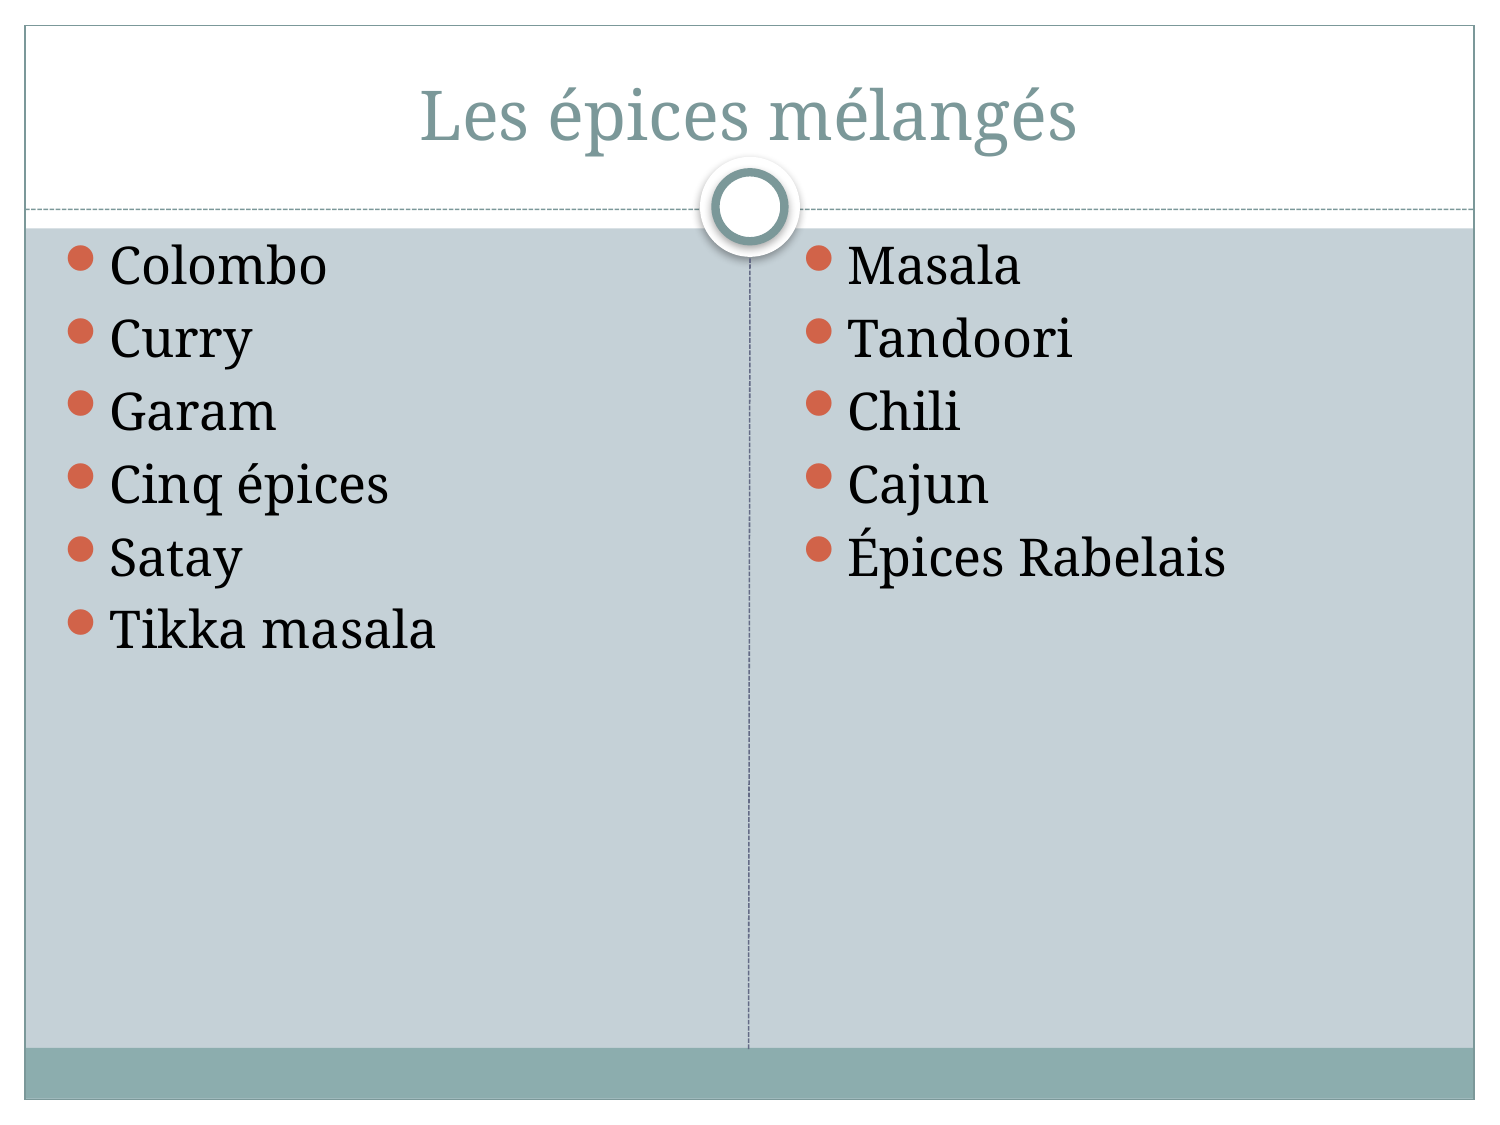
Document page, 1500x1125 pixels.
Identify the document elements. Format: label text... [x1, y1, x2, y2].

list Masala Tandoori Chili Cajun Épices Rabelais [787, 224, 1450, 993]
title Les épices mélangés [49, 37, 1450, 162]
list Colombo Curry Garam Cinq épices Satay Tikka masala [49, 224, 712, 993]
